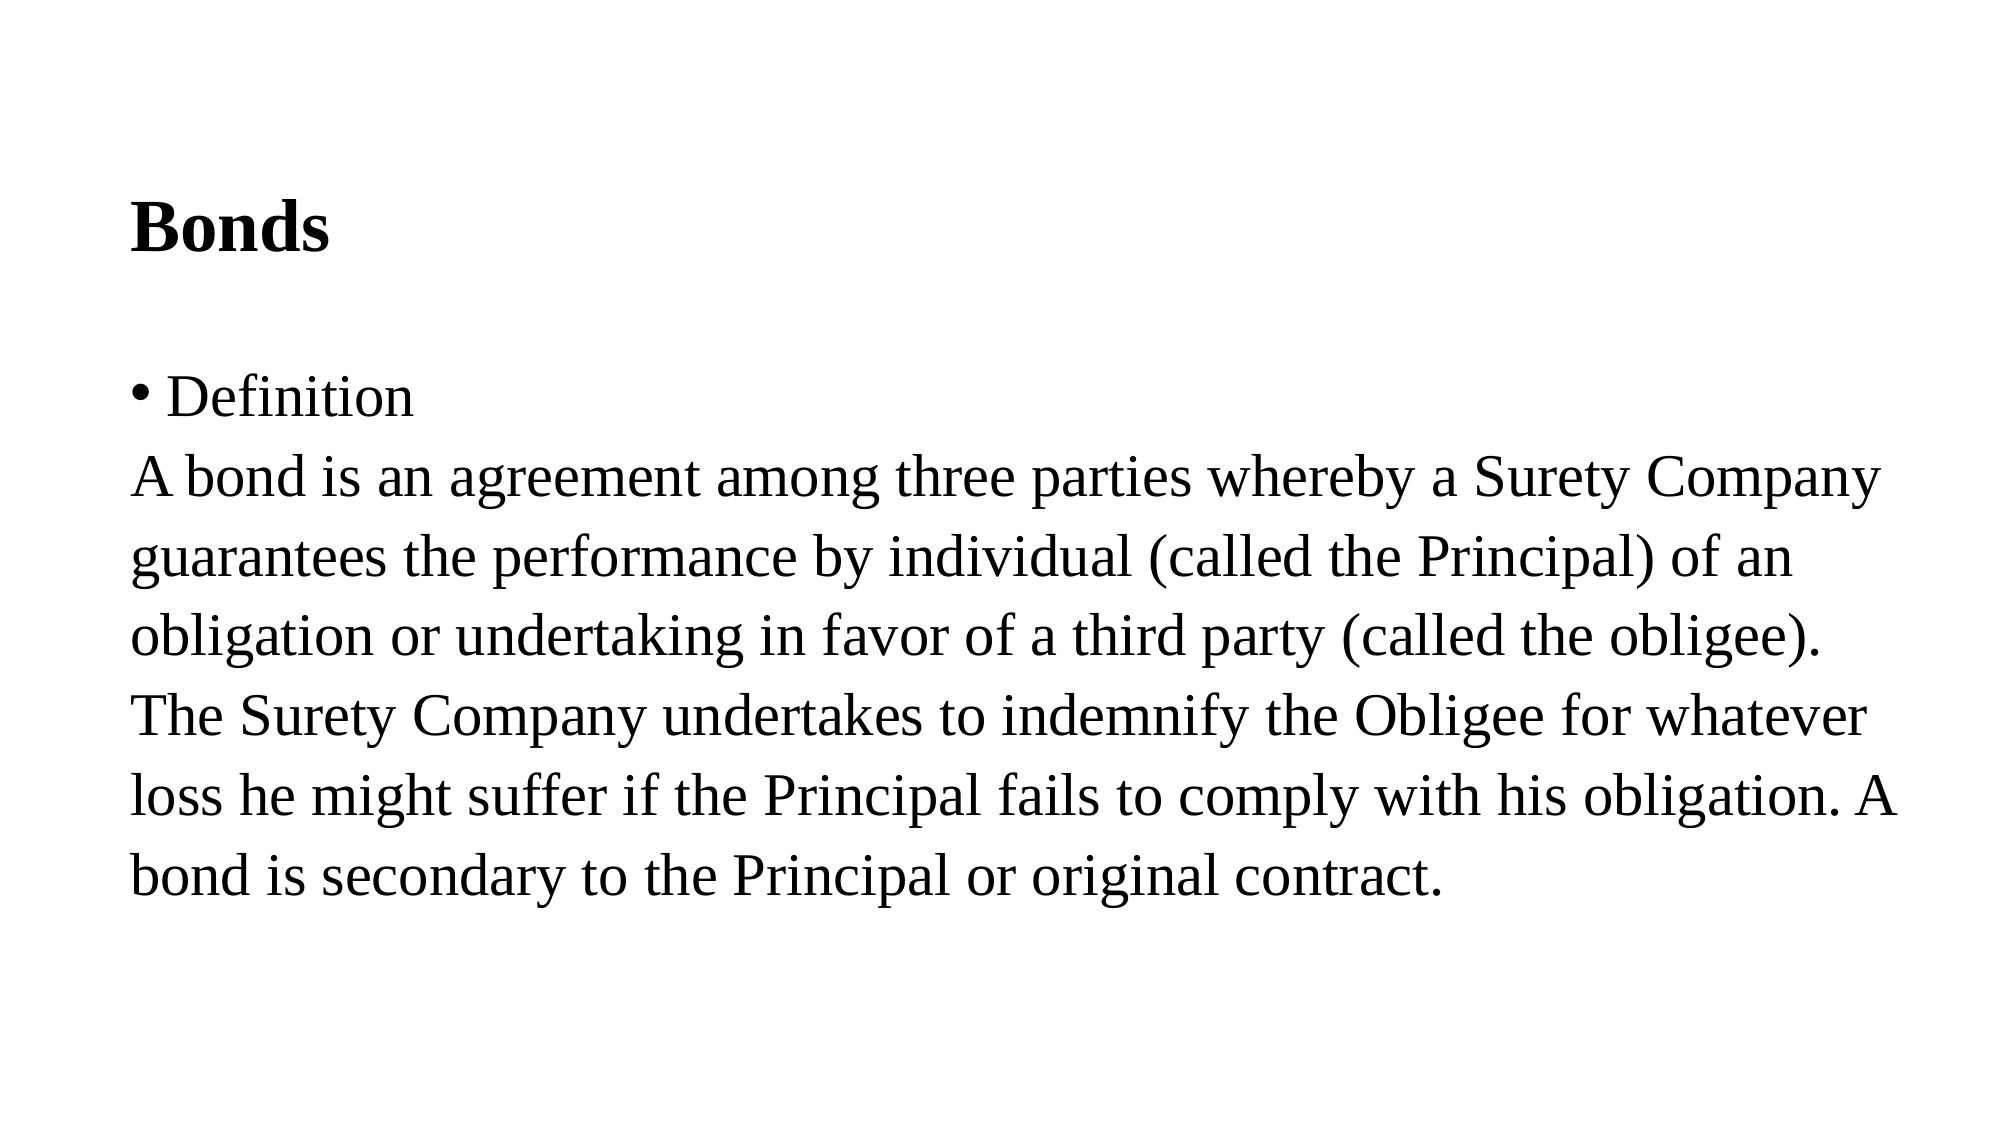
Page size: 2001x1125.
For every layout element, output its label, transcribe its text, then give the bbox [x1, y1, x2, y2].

title Bonds [115, 168, 1916, 287]
list Definition A bond is an agreement among three parties whereby a Surety Company guarantees the performance by individual (called the Principal) of an obligation or undertaking in favor of a third party (called the obligee). The Surety Company undertakes to indemnify the Obligee for whatever loss he might suffer if the Principal fails to comply with his obligation. A bond is secondary to the Principal or original contract. [115, 340, 1945, 984]
